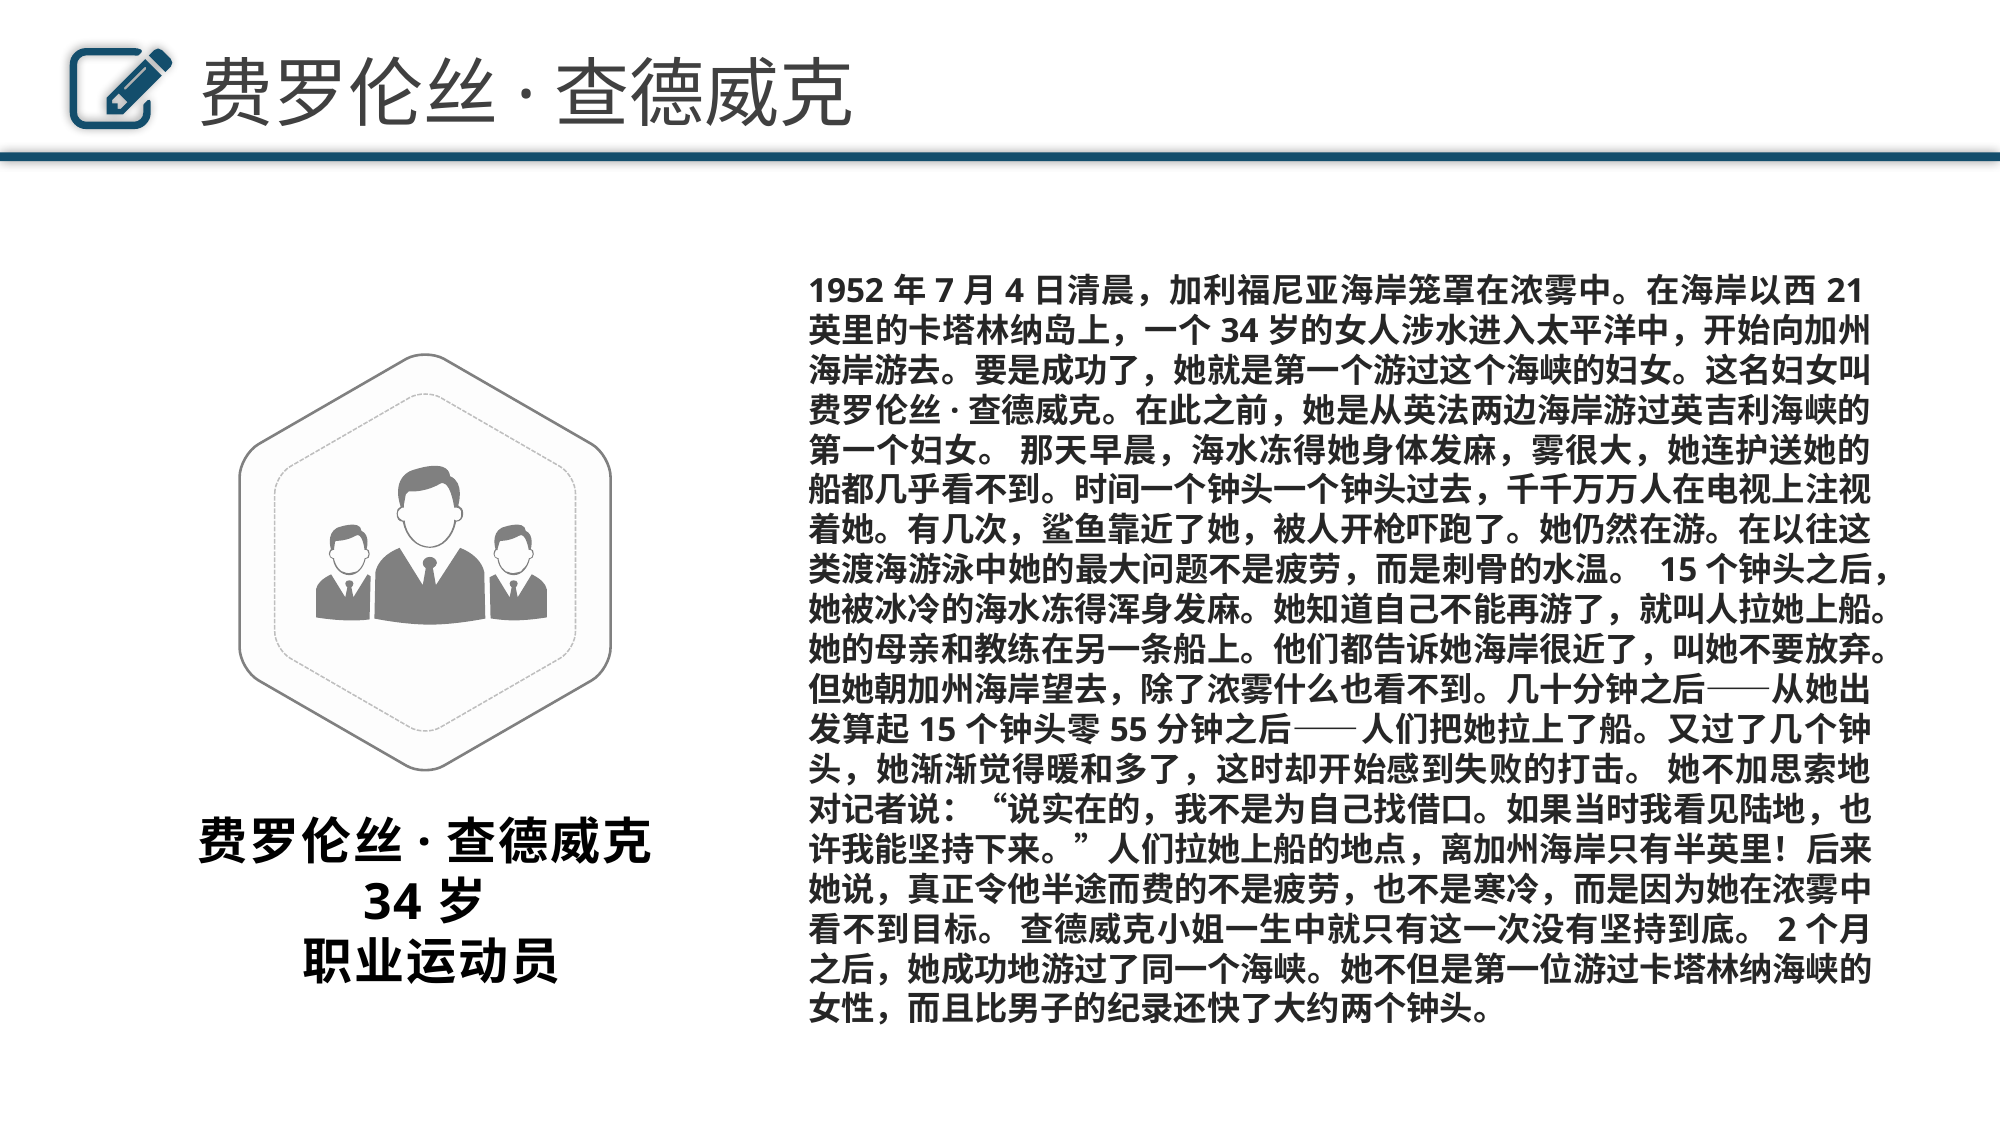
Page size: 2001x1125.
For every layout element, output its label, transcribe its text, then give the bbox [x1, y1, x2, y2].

text_box 费罗伦丝·查德威克 [198, 45, 855, 136]
text_box [69, 48, 151, 130]
text_box [148, 48, 173, 72]
text_box [106, 59, 162, 115]
text_box 费罗伦丝·查德威克 34岁 职业运动员 [138, 801, 725, 997]
text_box 1952年7月4日清晨，加利福尼亚海岸笼罩在浓雾中。在海岸以西21英里的卡塔林纳岛上，一个34岁的女人涉水进入太平洋中，开始向加州海岸游去。要是成功了，她就是第一个游过这个海峡的妇女。这名妇女叫费罗伦丝·查德威克。在此之前，她是从英法两边海岸游过英吉利海峡的第一个妇女。 那天早晨，海水冻得她身体发麻，雾很大，她连护送她的船都几乎看不到。时间一个钟头一个钟头过去，千千万万人在电视上注视着她。有几次，鲨鱼靠近了她，被人开枪吓跑了。她仍然在游。在以往这类渡海游泳中她的最大问题不是疲劳，而是刺骨的水温。 15个钟头之后，她被冰冷的海水冻得浑身发麻。她知道自己不能再游了，就叫人拉她上船。她的母亲和教练在另一条船上。他们都告诉她海岸很近了，叫她不要放弃。但她朝加州海岸望去，除了浓雾什么也看不到。几十分钟之后——从她出发算起15个钟头零55分钟之后——人们把她拉上了船。又过了几个钟头，她渐渐觉得暖和多了，这时却开始感到失败的打击。 她不加思索地对记者说：“说实在的，我不是为自己找借口。如果当时我看见陆地，也许我能坚持下来。”人们拉她上船的地点，离加州海岸只有半英里！后来她说，真正令他半途而费的不是疲劳，也不是寒冷，而是因为她在浓雾中看不到目标。 查德威克小姐一生中就只有这一次没有坚持到底。2个月之后，她成功地游过了同一个海峡。她不但是第一位游过卡塔林纳海峡的女性，而且比男子的纪录还快了大约两个钟头。 [793, 261, 1888, 1035]
text_box [0, 151, 2000, 162]
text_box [239, 353, 611, 772]
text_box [315, 456, 547, 625]
